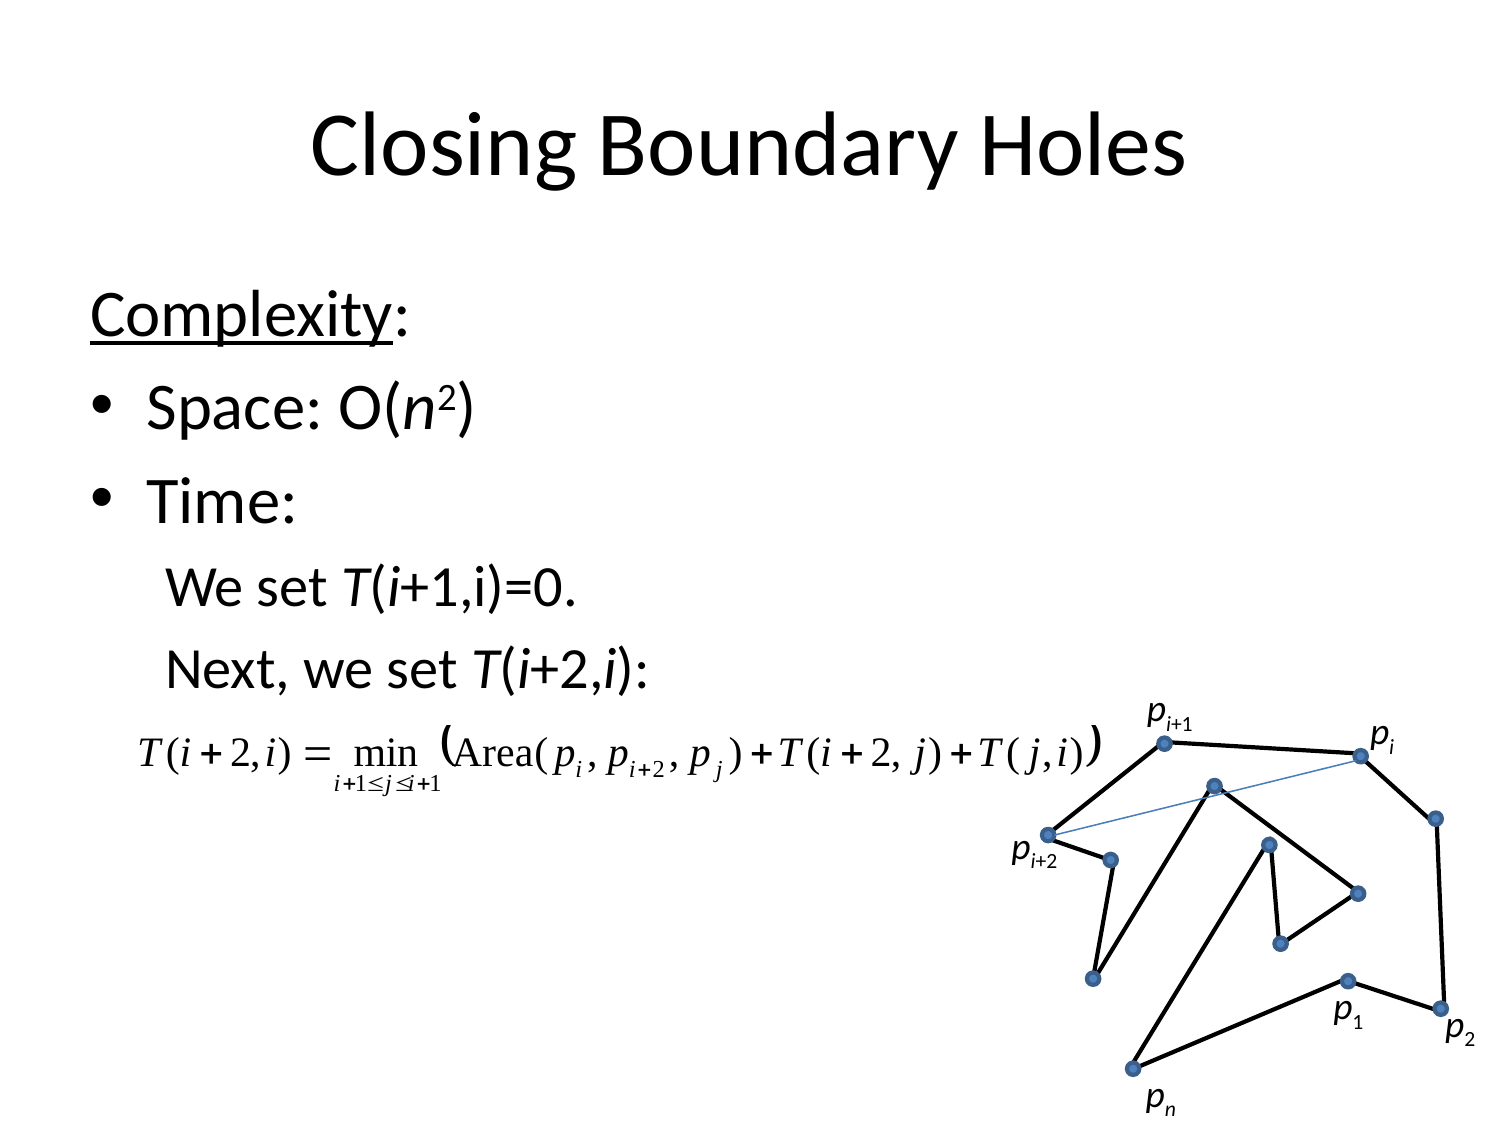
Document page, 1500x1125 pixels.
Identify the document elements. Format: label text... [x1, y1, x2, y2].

text_box pi+1 [1132, 676, 1208, 743]
text_box [1272, 935, 1289, 952]
text_box [1261, 846, 1278, 854]
text_box [1349, 885, 1367, 902]
text_box [1084, 970, 1102, 987]
text_box [1132, 766, 1446, 1062]
text_box [1124, 1060, 1138, 1077]
title Closing Boundary Holes [75, 45, 1425, 233]
text_box pi+2 [996, 815, 1073, 881]
text_box [1102, 851, 1119, 869]
text_box p1 [1318, 974, 1379, 1041]
text_box pn [1130, 1062, 1192, 1125]
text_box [1054, 760, 1357, 836]
text_box [1156, 743, 1173, 752]
text_box [1073, 846, 1178, 974]
text_box p2 [1430, 992, 1491, 1059]
text_box [1427, 810, 1444, 827]
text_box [133, 724, 1101, 806]
text_box pi [1355, 699, 1410, 766]
list Complexity: Space: O(n2) Time: We set T(i+1,i)=0. Next, we set T(i+2,i): [75, 262, 1425, 1005]
text_box [1138, 742, 1353, 759]
